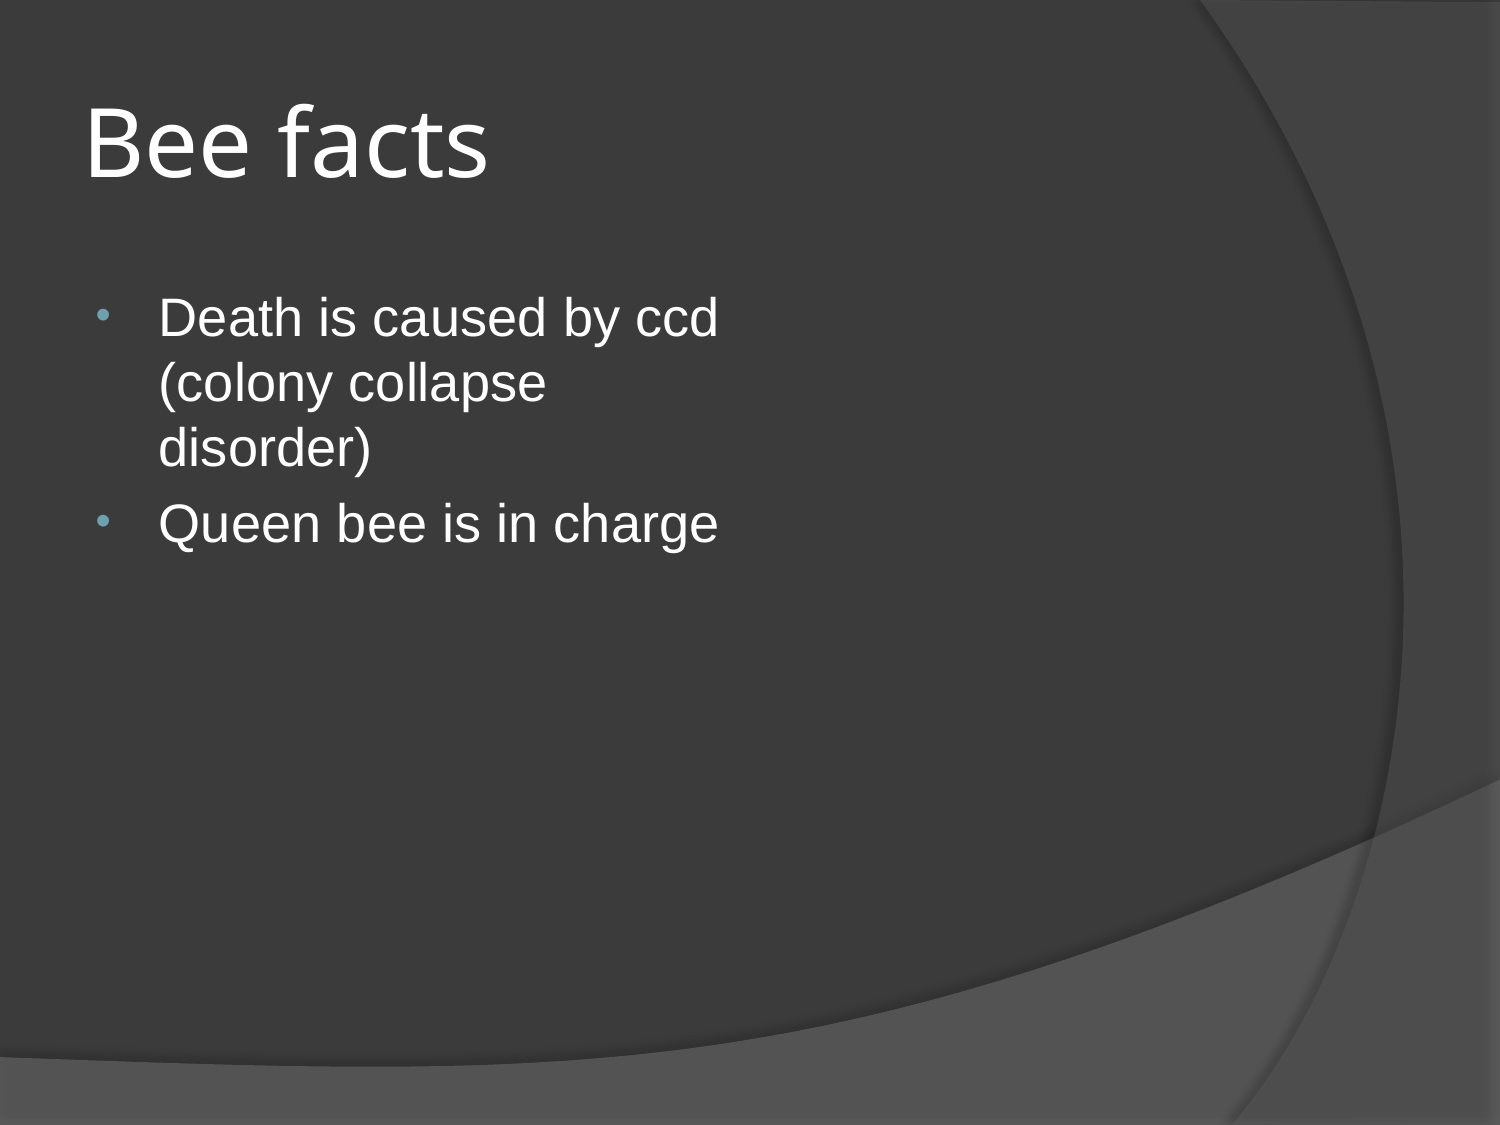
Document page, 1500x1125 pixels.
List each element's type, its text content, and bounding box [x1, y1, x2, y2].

list Death is caused by ccd (colony collapse disorder) Queen bee is in charge [75, 275, 738, 1018]
title Bee facts [75, 45, 1300, 233]
